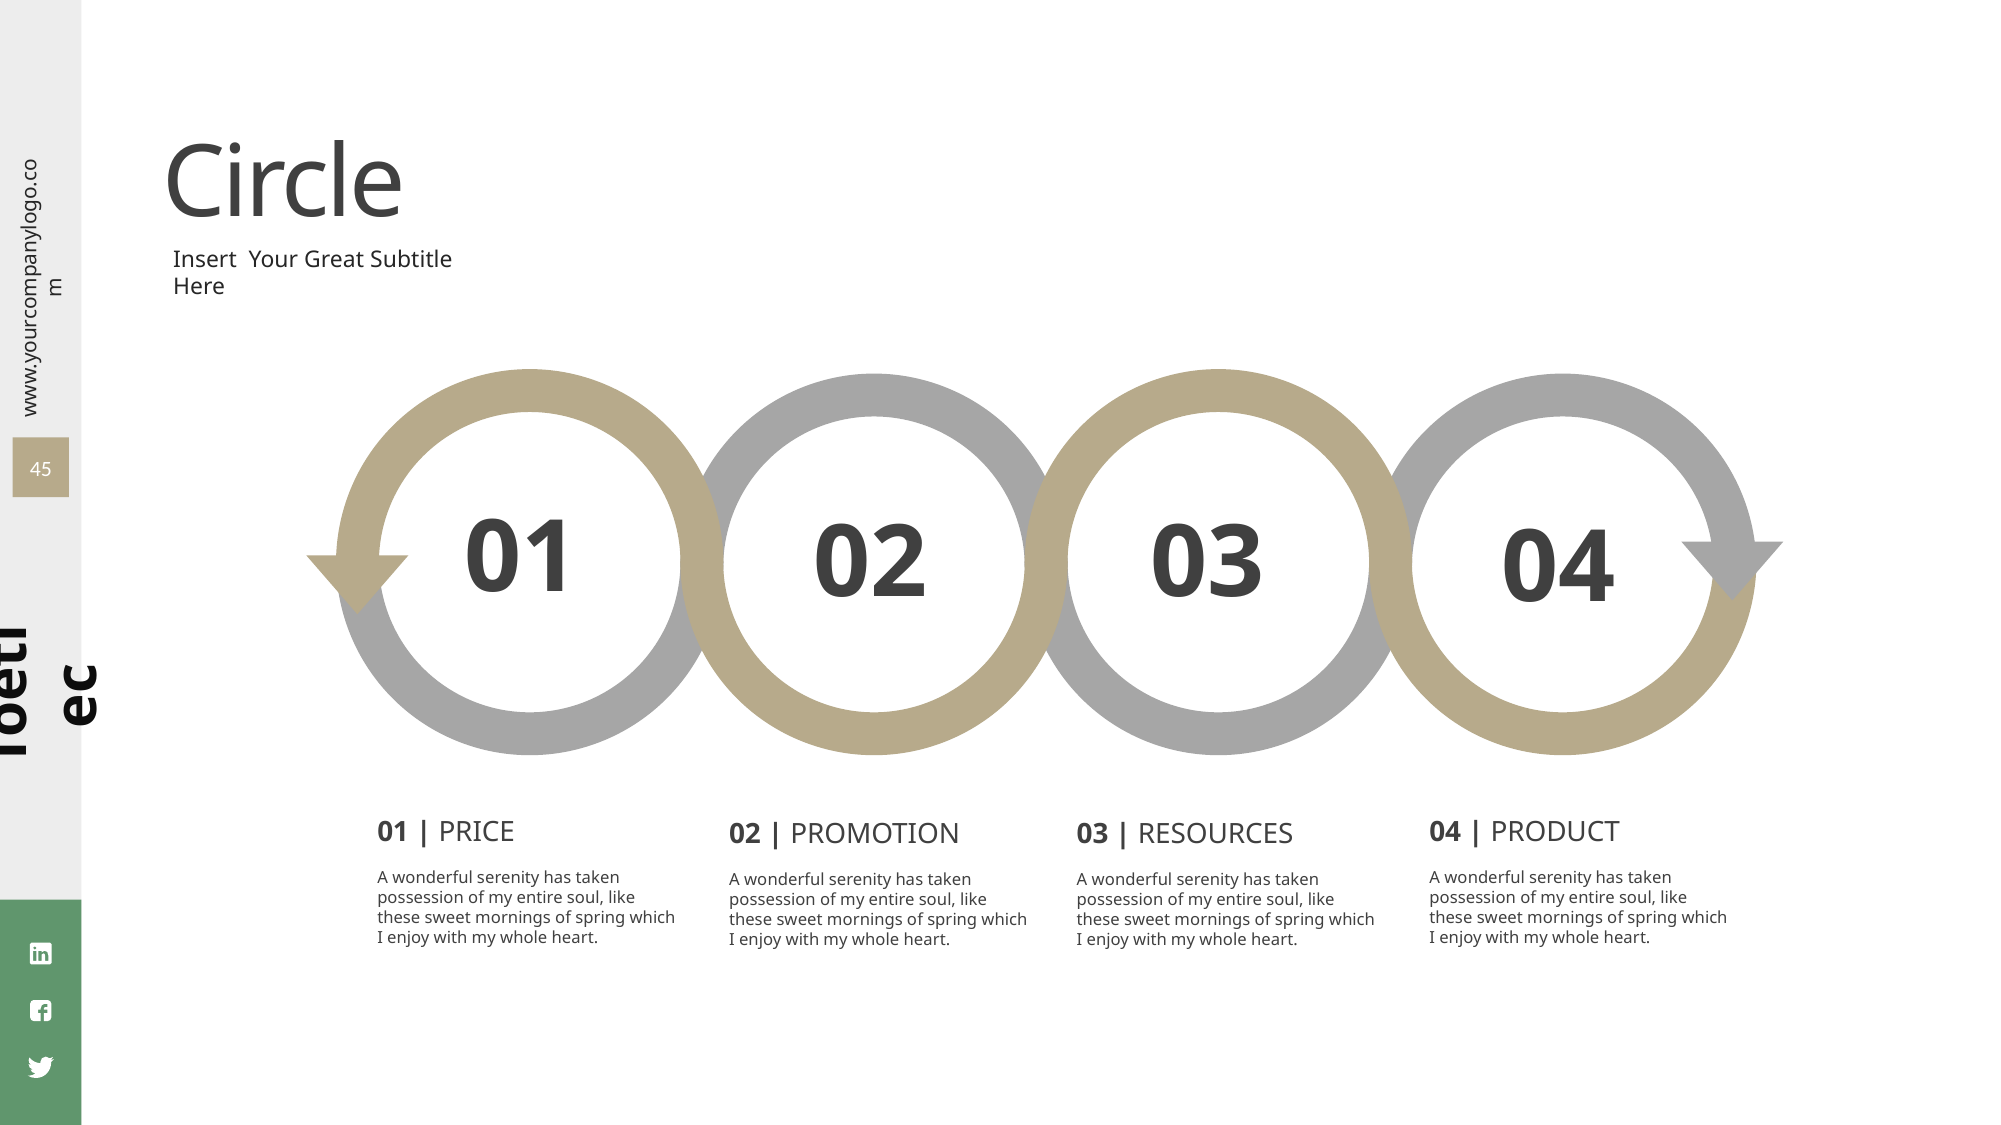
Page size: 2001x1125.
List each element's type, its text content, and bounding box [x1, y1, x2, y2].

text_box [679, 560, 1069, 757]
text_box 04 [1486, 493, 1632, 629]
text_box [1367, 560, 1758, 757]
text_box 04 | PRODUCT A wonderful serenity has taken possession of my entire soul, like these sweet mornings of spring which I enjoy with my whole heart. [1414, 806, 1744, 955]
text_box 01 | PRICE A wonderful serenity has taken possession of my entire soul, like these sweet mornings of spring which I enjoy with my whole heart. [362, 806, 692, 955]
text_box [1046, 566, 1390, 757]
text_box [1680, 541, 1785, 602]
slide_number 45 [12, 437, 69, 498]
text_box [703, 372, 1045, 553]
text_box 03 | RESOURCES A wonderful serenity has taken possession of my entire soul, like these sweet mornings of spring which I enjoy with my whole heart. [1061, 808, 1392, 957]
text_box 03 [1135, 488, 1280, 624]
text_box [1392, 372, 1756, 556]
text_box 02 | PROMOTION A wonderful serenity has taken possession of my entire soul, like these sweet mornings of spring which I enjoy with my whole heart. [714, 807, 1044, 956]
text_box [335, 368, 725, 560]
text_box 01 [449, 483, 594, 619]
text_box Circle [147, 116, 677, 236]
text_box [337, 572, 702, 757]
text_box [305, 554, 410, 616]
text_box 02 [798, 488, 943, 624]
text_box [1023, 368, 1414, 564]
text_box Insert Your Great Subtitle Here [158, 237, 512, 307]
